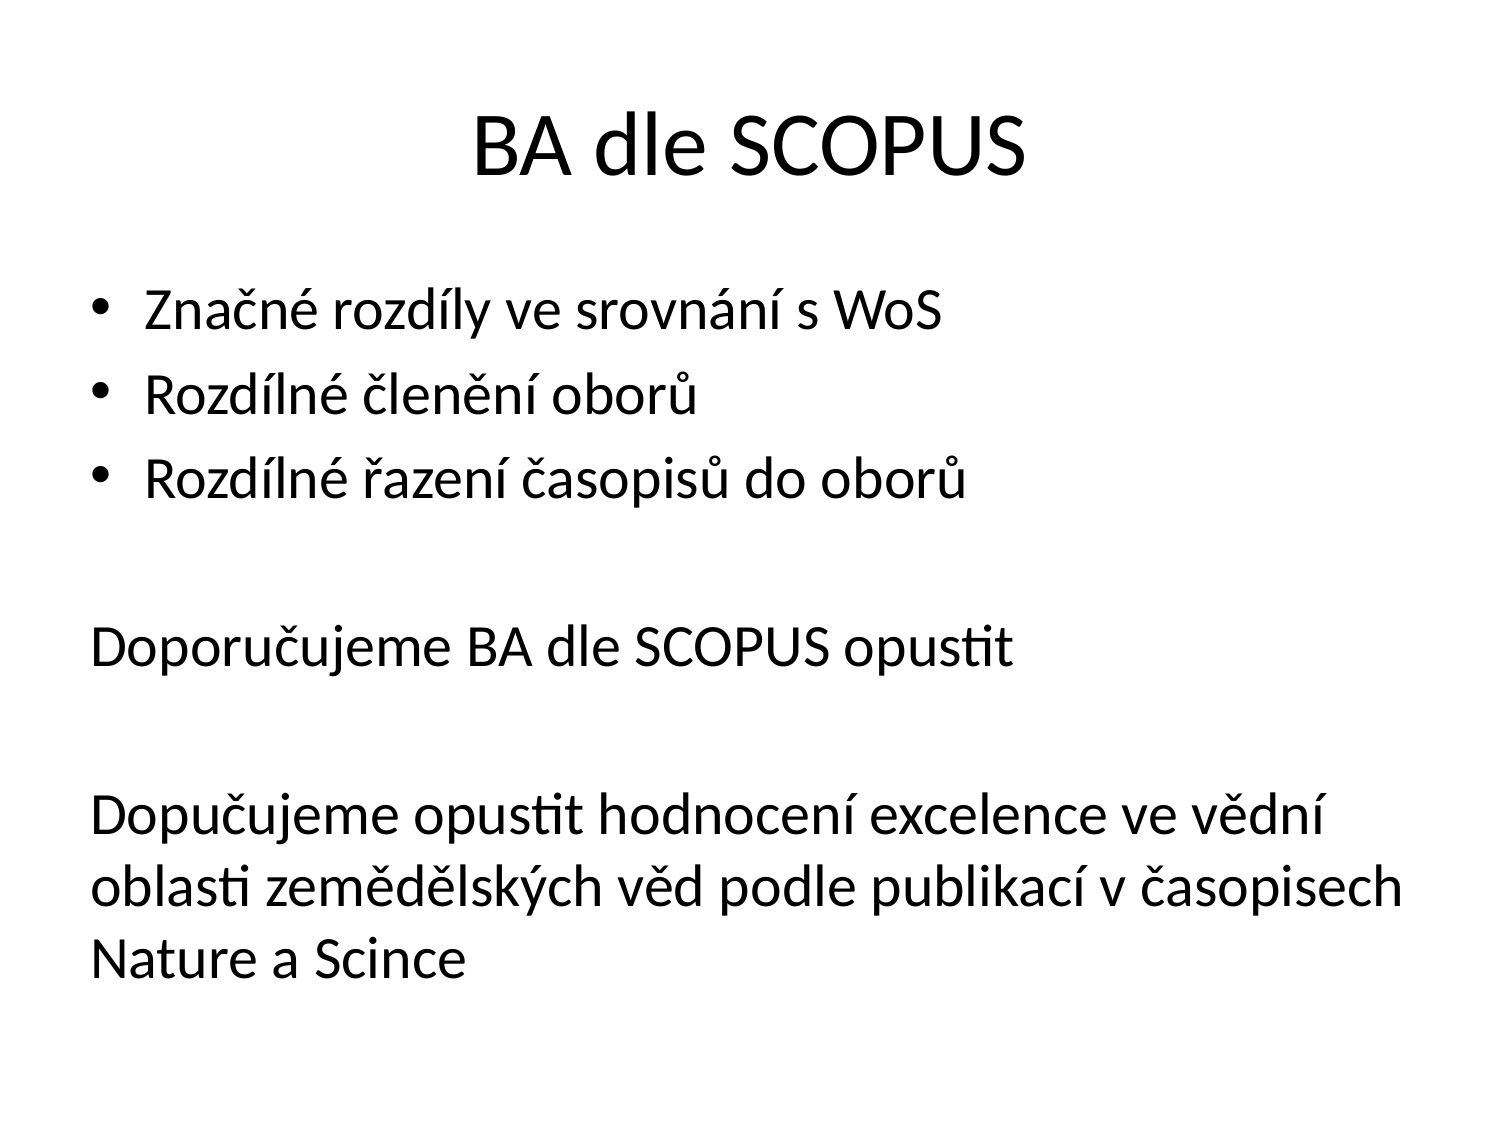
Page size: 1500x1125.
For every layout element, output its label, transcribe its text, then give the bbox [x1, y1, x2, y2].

title BA dle SCOPUS [75, 45, 1425, 233]
list Značné rozdíly ve srovnání s WoS Rozdílné členění oborů Rozdílné řazení časopisů do oborů Doporučujeme BA dle SCOPUS opustit Dopučujeme opustit hodnocení excelence ve vědní oblasti zemědělských věd podle publikací v časopisech Nature a Scince [75, 262, 1425, 1005]
